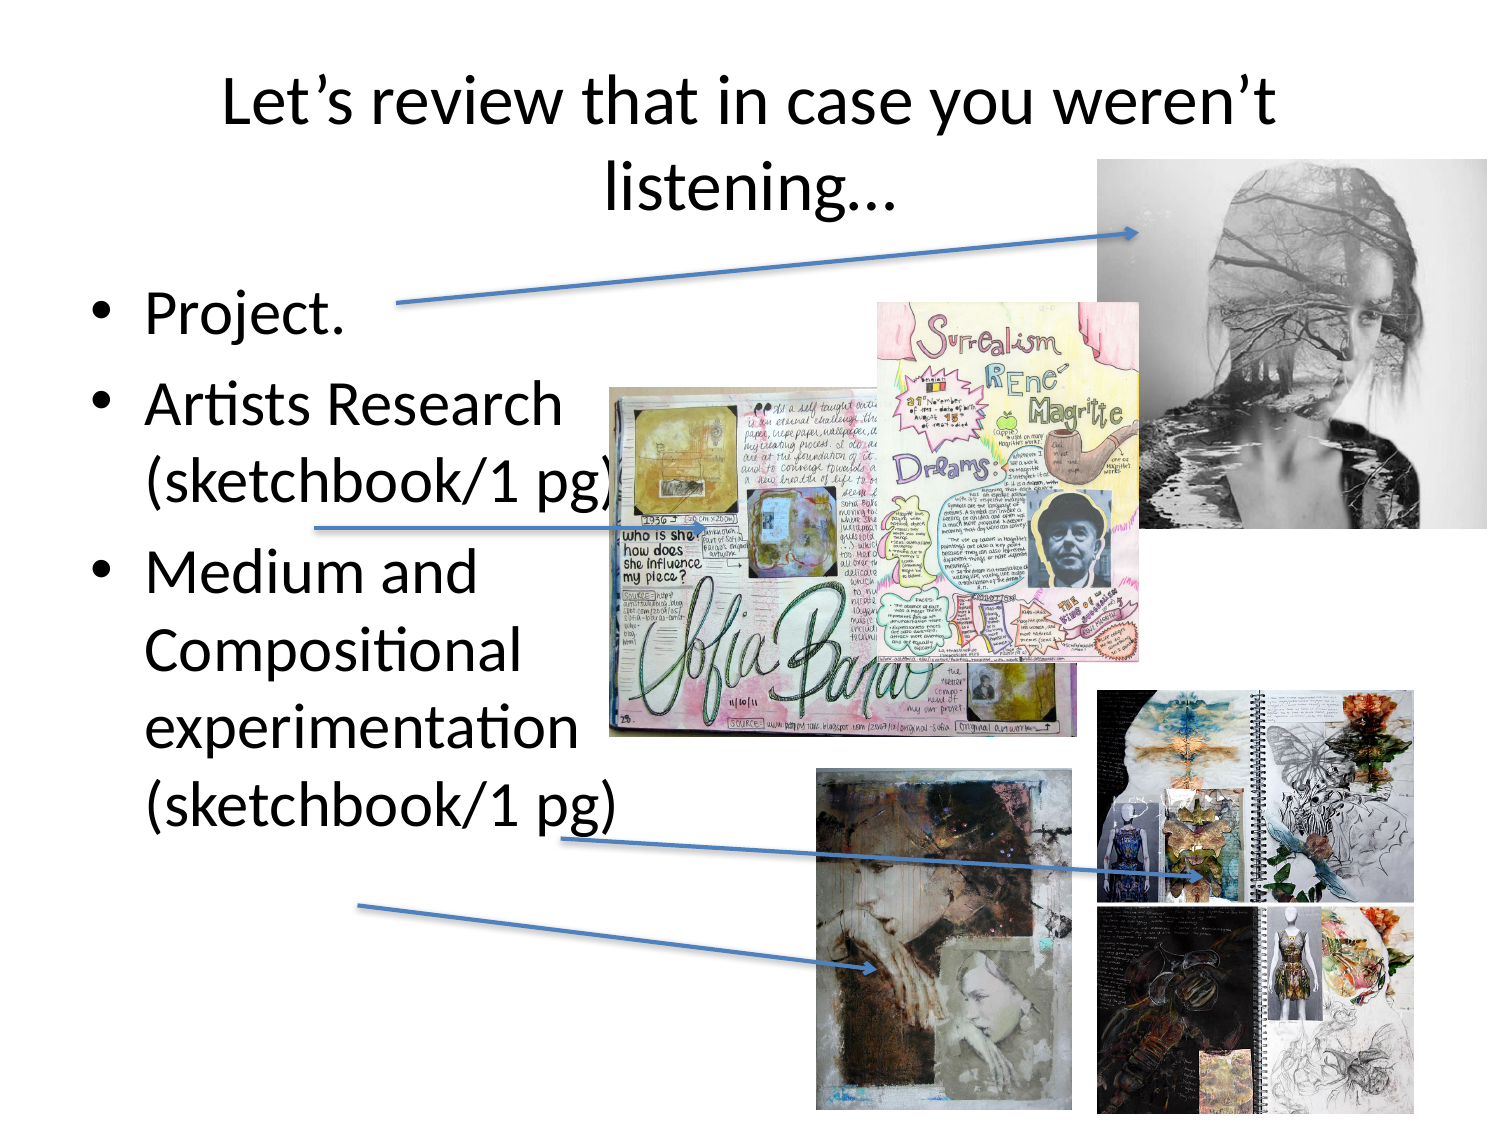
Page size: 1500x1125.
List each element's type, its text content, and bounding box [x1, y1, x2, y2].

list Project. Artists Research (sketchbook/1 pg) Medium and Compositional experimentation (sketchbook/1 pg) [75, 262, 637, 1005]
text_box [357, 905, 878, 970]
picture [815, 768, 1073, 838]
picture [608, 159, 1487, 737]
picture [1097, 690, 1414, 1115]
title Let’s review that in case you weren’t listening… [75, 45, 1425, 233]
picture [815, 878, 1073, 1111]
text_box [560, 838, 1204, 878]
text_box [395, 232, 1140, 304]
